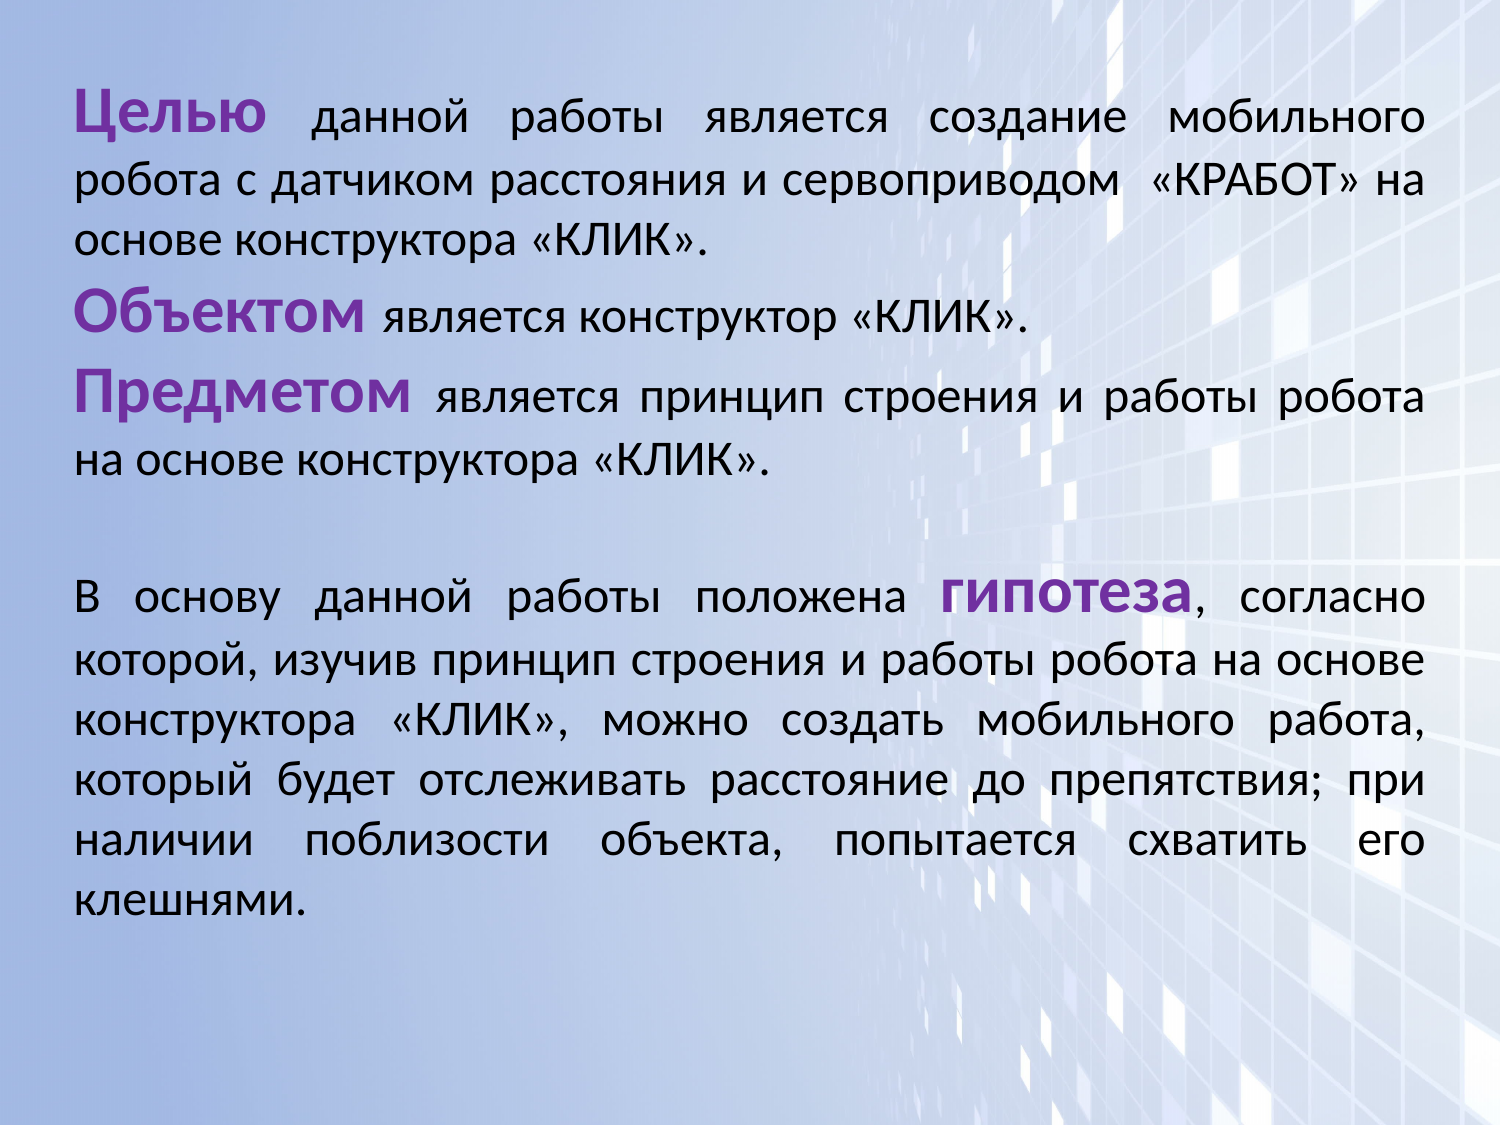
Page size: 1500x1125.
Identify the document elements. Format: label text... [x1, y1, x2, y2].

text_box Целью данной работы является создание мобильного робота с датчиком расстояния и сервоприводом «КРАБОТ» на основе конструктора «КЛИК». Объектом является конструктор «КЛИК». Предметом является принцип строения и работы робота на основе конструктора «КЛИК». В основу данной работы положена гипотеза, согласно которой, изучив принцип строения и работы робота на основе конструктора «КЛИК», можно создать мобильного работа, который будет отслеживать расстояние до препятствия; при наличии поблизости объекта, попытается схватить его клешнями. [58, 58, 1442, 1054]
picture [0, 0, 1500, 1125]
